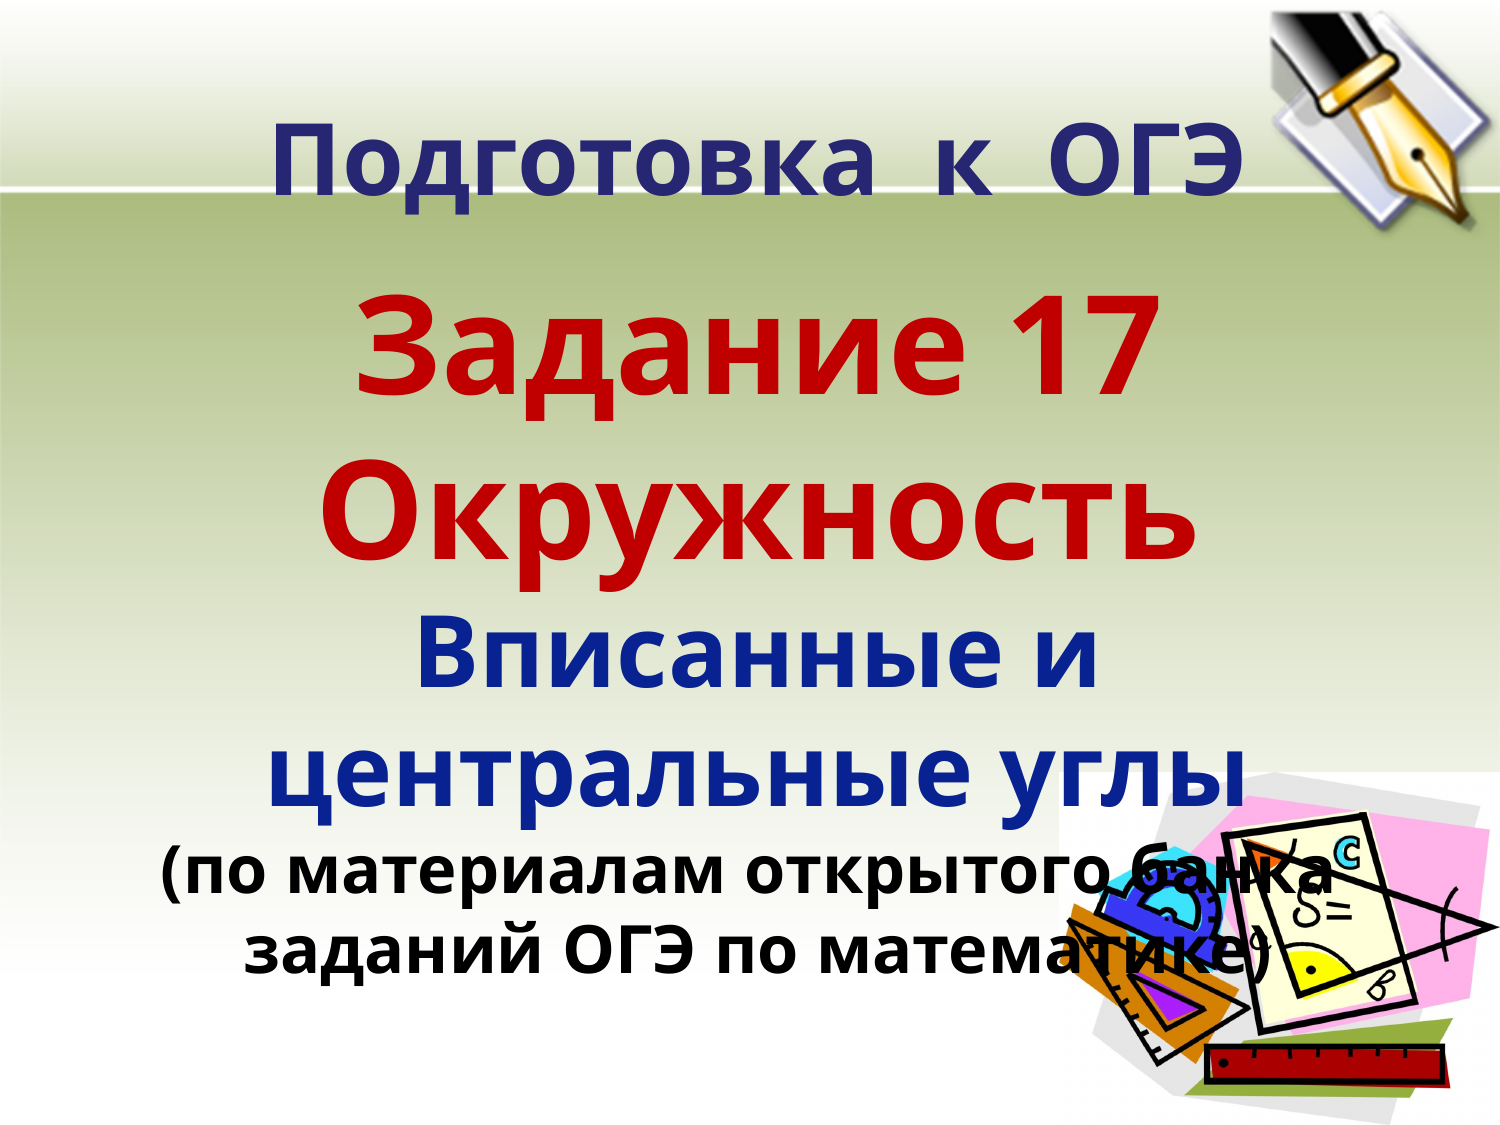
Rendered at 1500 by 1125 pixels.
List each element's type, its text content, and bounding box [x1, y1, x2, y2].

text_box [45, 173, 1428, 956]
text_box Подготовка к ОГЭ [252, 87, 1263, 223]
text_box Задание 17 Окружность Вписанные и центральные углы (по материалам открытого банка заданий ОГЭ по математике) [88, 249, 1428, 1040]
picture [0, 0, 1500, 1125]
